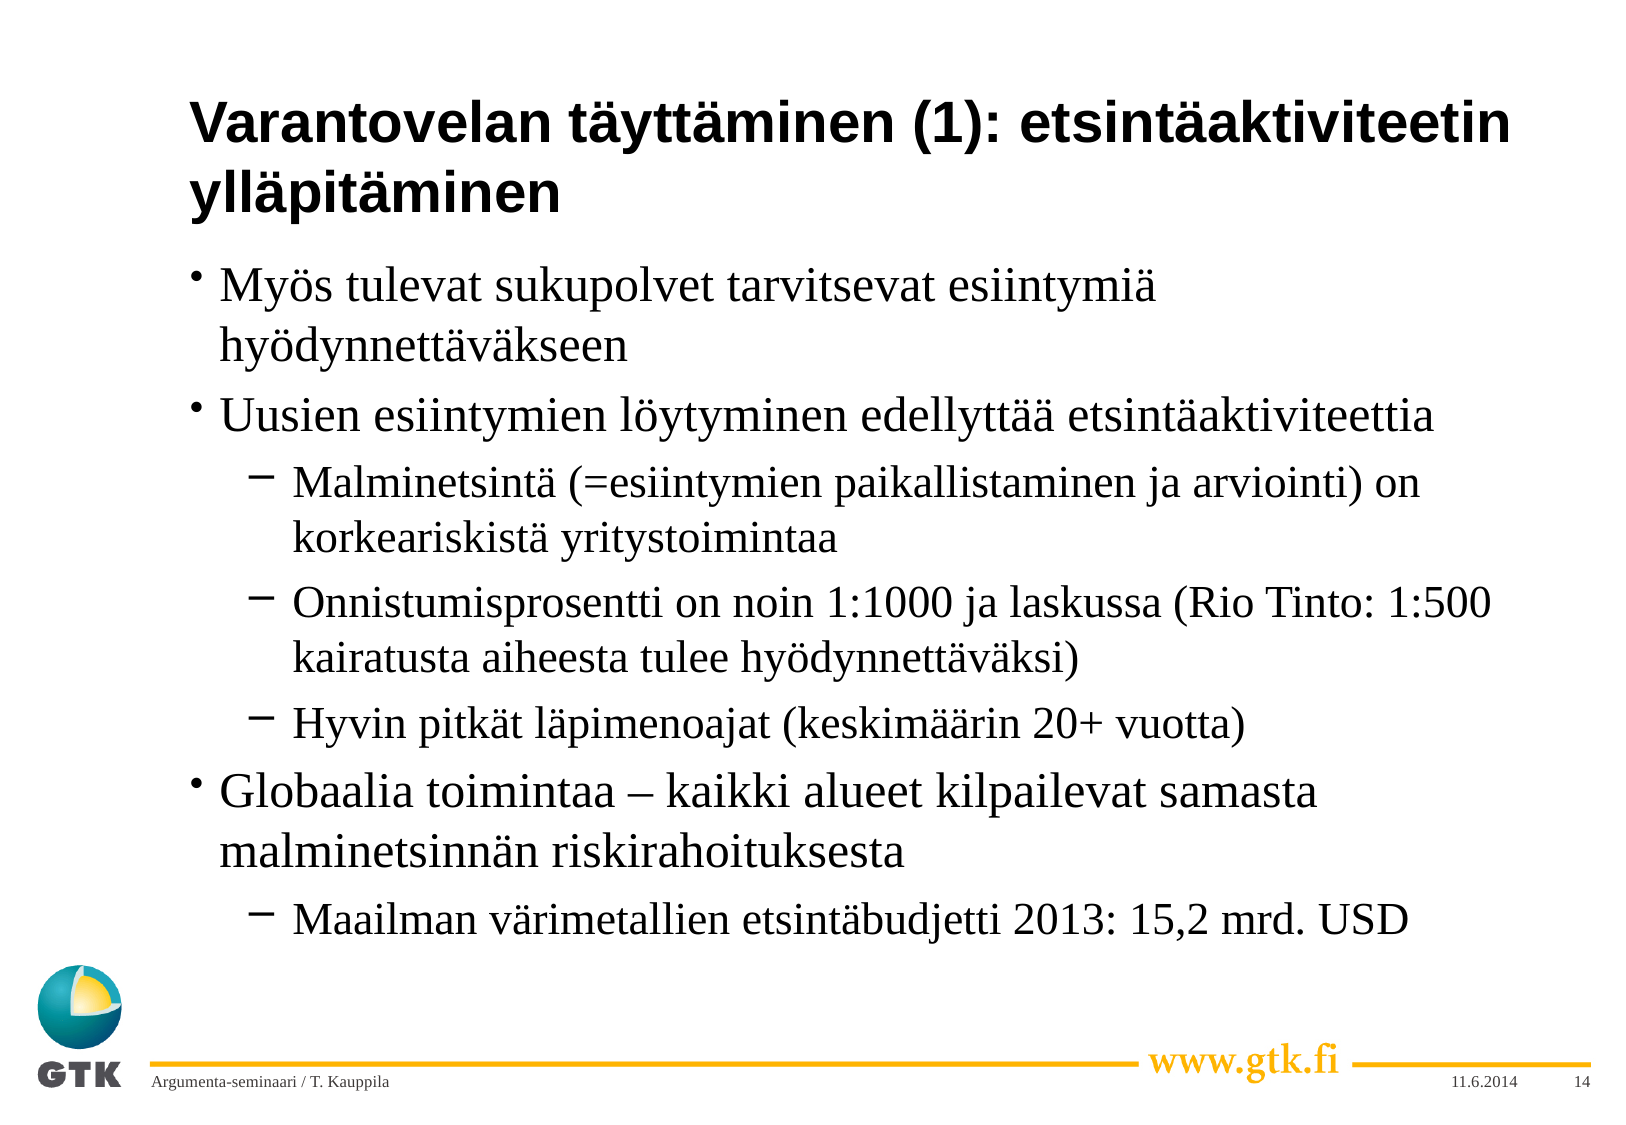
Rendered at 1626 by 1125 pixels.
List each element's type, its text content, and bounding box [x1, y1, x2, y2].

picture [31, 952, 128, 1094]
list Myös tulevat sukupolvet tarvitsevat esiintymiä hyödynnettäväkseen Uusien esiintymien löytyminen edellyttää etsintäaktiviteettia Malminetsintä (=esiintymien paikallistaminen ja arviointi) on korkeariskistä yritystoimintaa Onnistumisprosentti on noin 1:1000 ja laskussa (Rio Tinto: 1:500 kairatusta aiheesta tulee hyödynnettäväksi) Hyvin pitkät läpimenoajat (keskimäärin 20+ vuotta) Globaalia toimintaa – kaikki alueet kilpailevat samasta malminetsinnän riskirahoituksesta Maailman värimetallien etsintäbudjetti 2013: 15,2 mrd. USD [174, 243, 1569, 1000]
footer Argumenta-seminaari / T. Kauppila [135, 1069, 1144, 1093]
title Varantovelan täyttäminen (1): etsintäaktiviteetin ylläpitäminen [174, 31, 1569, 232]
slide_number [1344, 1069, 1533, 1093]
slide_number 14 [1533, 1069, 1606, 1093]
picture [142, 1032, 1601, 1092]
